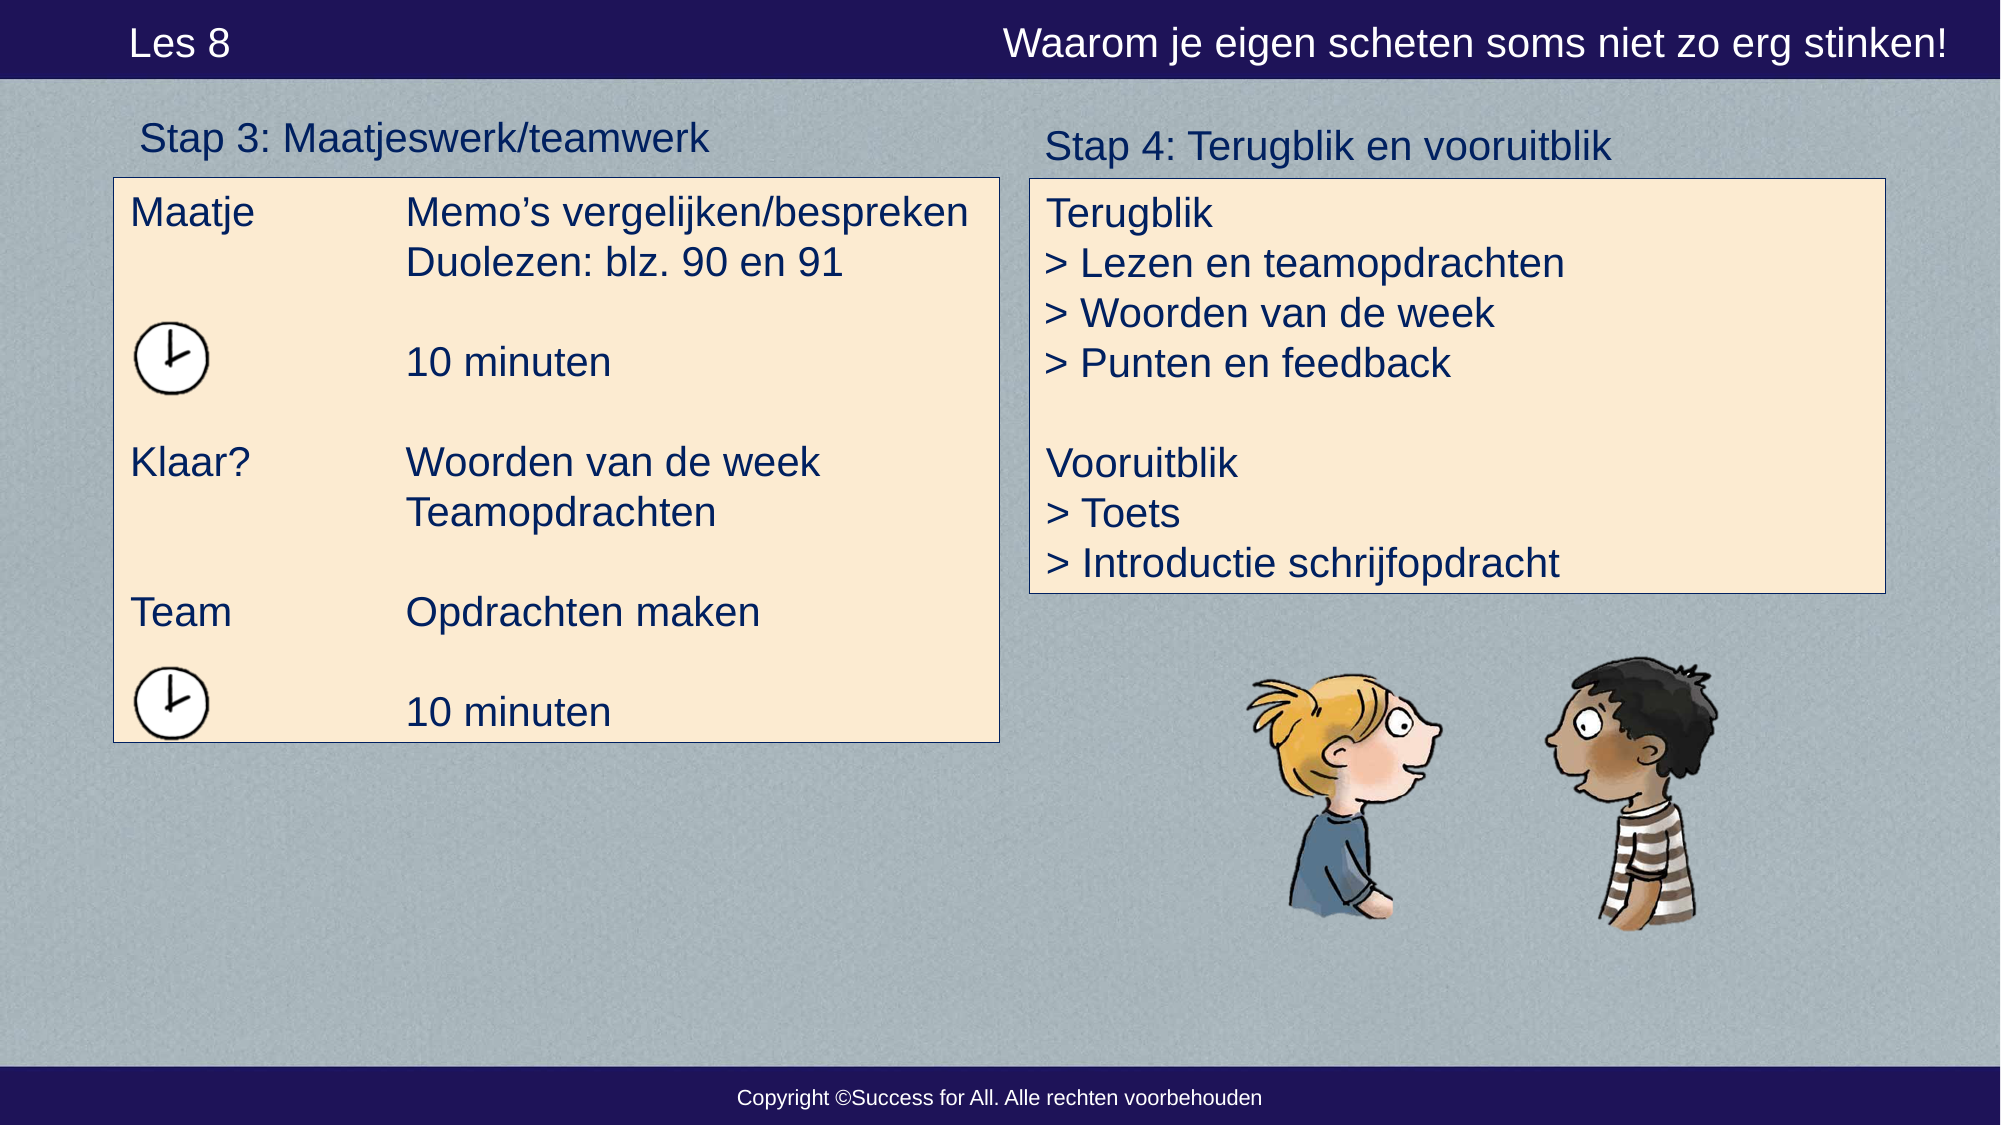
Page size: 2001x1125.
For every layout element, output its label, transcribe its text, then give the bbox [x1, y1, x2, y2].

text_box Waarom je eigen scheten soms niet zo erg stinken! [786, 8, 1963, 73]
text_box Les 8 [114, 8, 354, 73]
picture [0, 0, 2001, 1125]
text_box Terugblik > Lezen en teamopdrachten > Woorden van de week > Punten en feedback Vooruitblik > Toets > Introductie schrijfopdracht [1029, 178, 1886, 594]
text_box Maatje Memo’s vergelijken/bespreken Duolezen: blz. 90 en 91 10 minuten Klaar? Woorden van de week Teamopdrachten Team Opdrachten maken 10 minuten [113, 177, 1000, 743]
text_box Stap 3: Maatjeswerk/teamwerk [124, 103, 917, 169]
text_box Copyright ©Success for All. Alle rechten voorbehouden [0, 1076, 2000, 1125]
text_box Stap 4: Terugblik en vooruitblik [1029, 111, 1822, 177]
